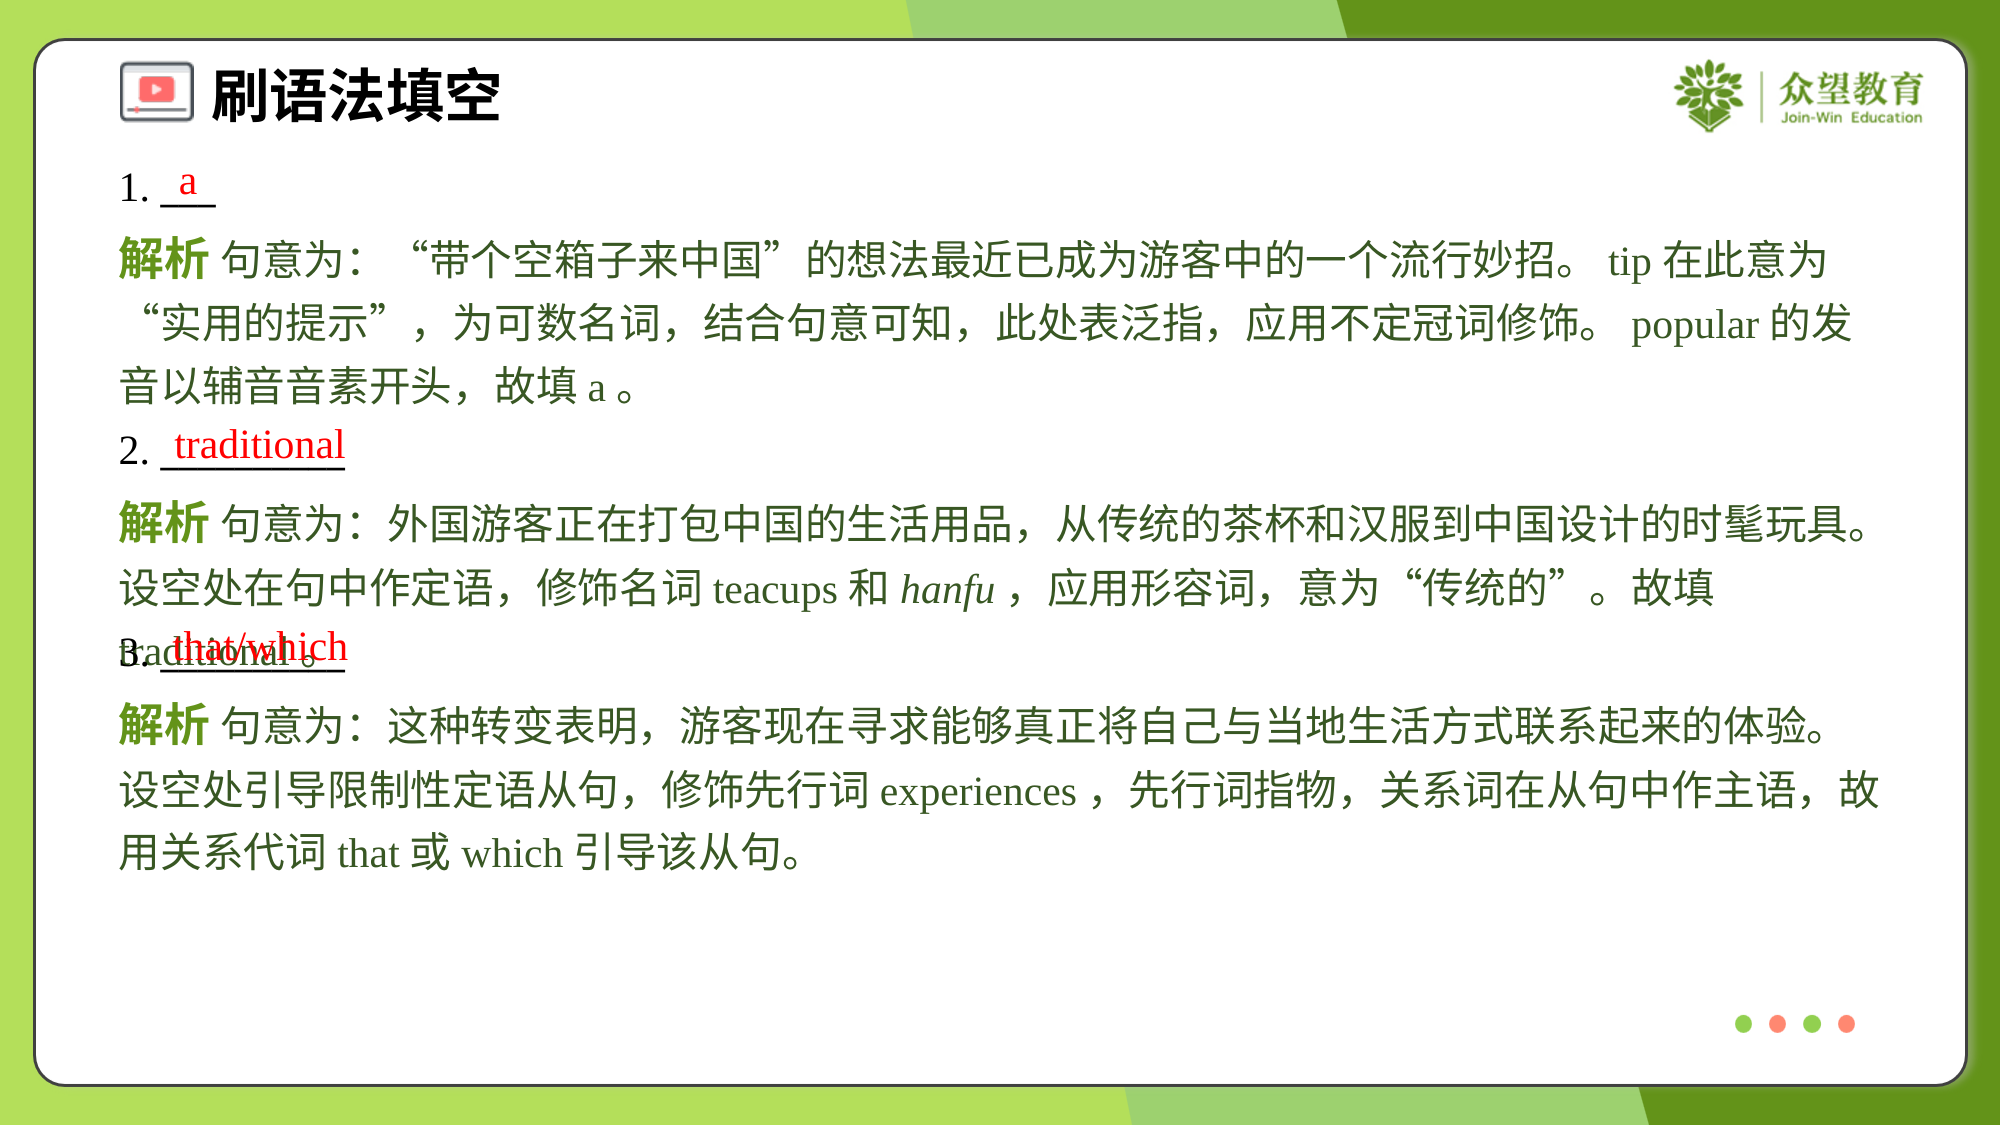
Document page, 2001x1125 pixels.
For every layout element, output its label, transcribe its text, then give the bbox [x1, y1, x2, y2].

text_box 2. __________ [118, 410, 1883, 468]
text_box that/which [167, 606, 353, 665]
text_box 1. ___ [118, 146, 1883, 204]
text_box 解析 句意为：外国游客正在打包中国的生活用品，从传统的茶杯和汉服到中国设计的时髦玩具。设空处在句中作定语，修饰名词teacups和hanfu，应用形容词，意为“传统的”。故填traditional。 [118, 480, 1883, 607]
picture [0, 0, 2000, 1125]
text_box 3. __________ [118, 612, 1883, 670]
text_box traditional [170, 404, 350, 463]
text_box a [174, 140, 202, 199]
text_box 解析 句意为：“带个空箱子来中国”的想法最近已成为游客中的一个流行妙招。tip在此意为“实用的提示”，为可数名词，结合句意可知，此处表泛指，应用不定冠词修饰。popular的发音以辅音音素开头，故填a。 [118, 215, 1883, 405]
text_box 解析 句意为：这种转变表明，游客现在寻求能够真正将自己与当地生活方式联系起来的体验。设空处引导限制性定语从句，修饰先行词experiences，先行词指物，关系词在从句中作主语，故用关系代词that或which引导该从句。 [118, 682, 1883, 872]
